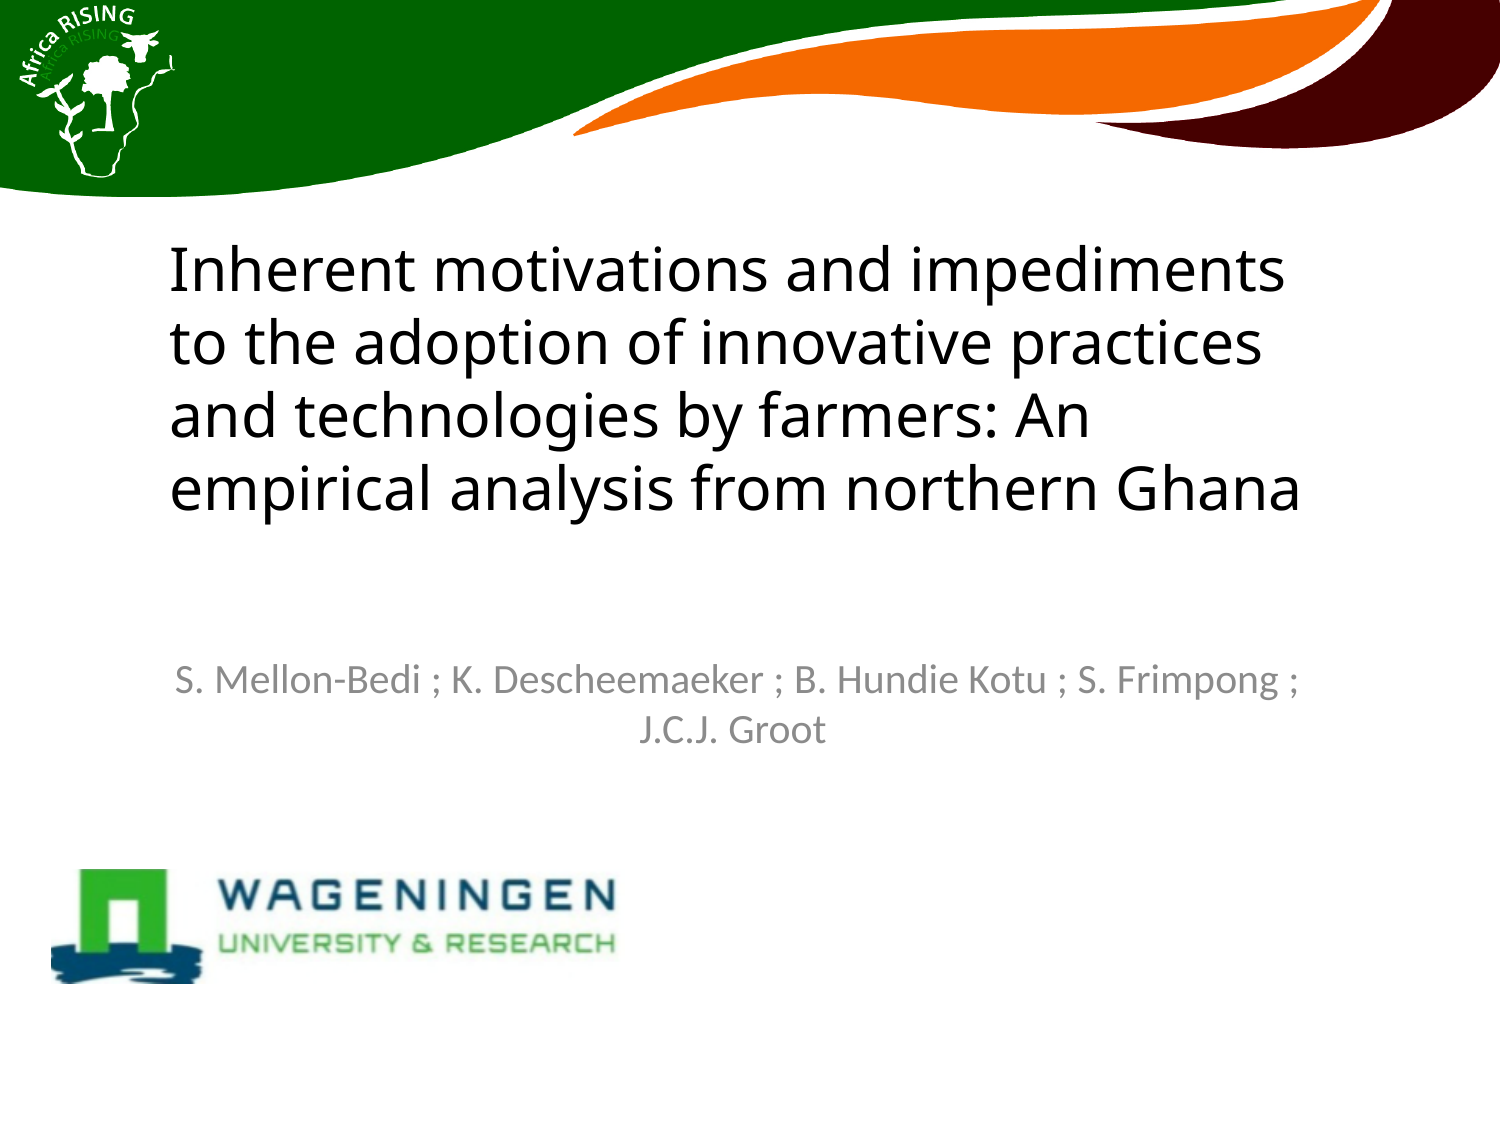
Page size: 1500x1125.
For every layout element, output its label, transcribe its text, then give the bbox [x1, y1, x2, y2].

picture [50, 869, 626, 984]
title Inherent motivations and impediments to the adoption of innovative practices and technologies by farmers: An empirical analysis from northern Ghana [154, 205, 1343, 557]
picture [0, 0, 1500, 197]
subtitle S. Mellon-Bedi ; K. Descheemaeker ; B. Hundie Kotu ; S. Frimpong ; J.C.J. Groot [154, 643, 1321, 821]
